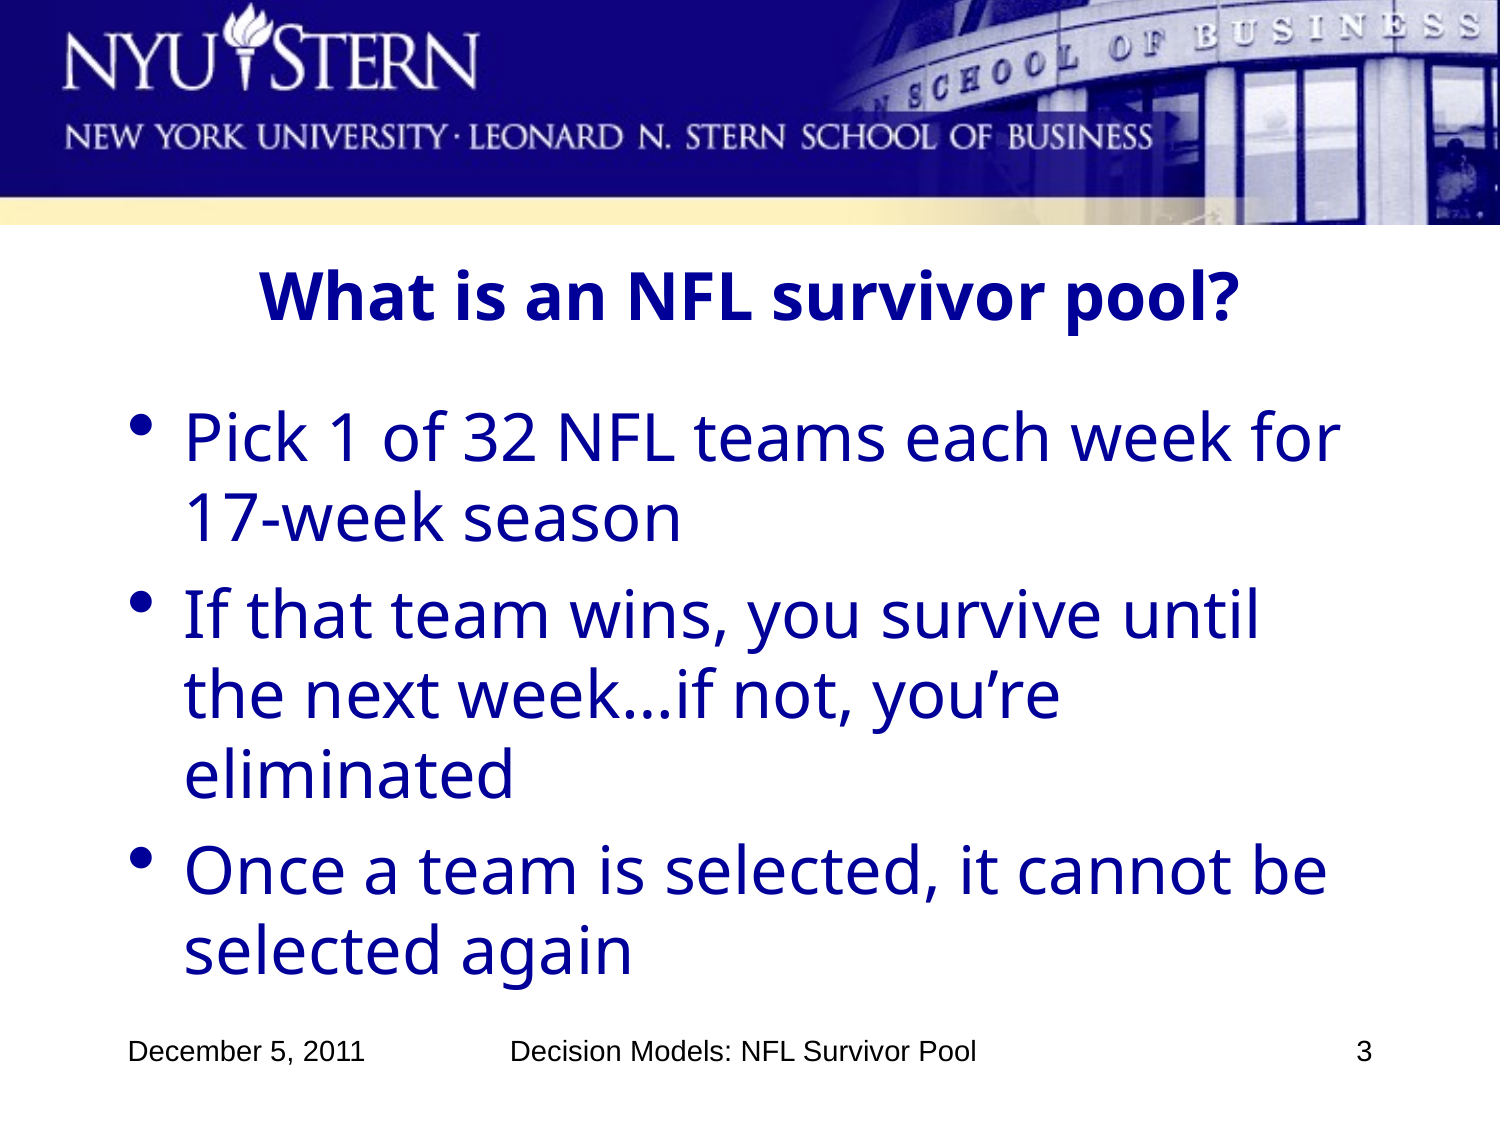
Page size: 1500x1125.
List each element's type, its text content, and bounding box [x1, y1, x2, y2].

title What is an NFL survivor pool? [112, 224, 1388, 363]
picture [0, 0, 1500, 225]
list Pick 1 of 32 NFL teams each week for 17-week season If that team wins, you survive until the next week…if not, you’re eliminated Once a team is selected, it cannot be selected again [112, 387, 1388, 1050]
slide_number 3 [1074, 1025, 1388, 1100]
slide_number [112, 1025, 425, 1100]
footer Decision Models: NFL Survivor Pool [474, 1025, 1013, 1100]
